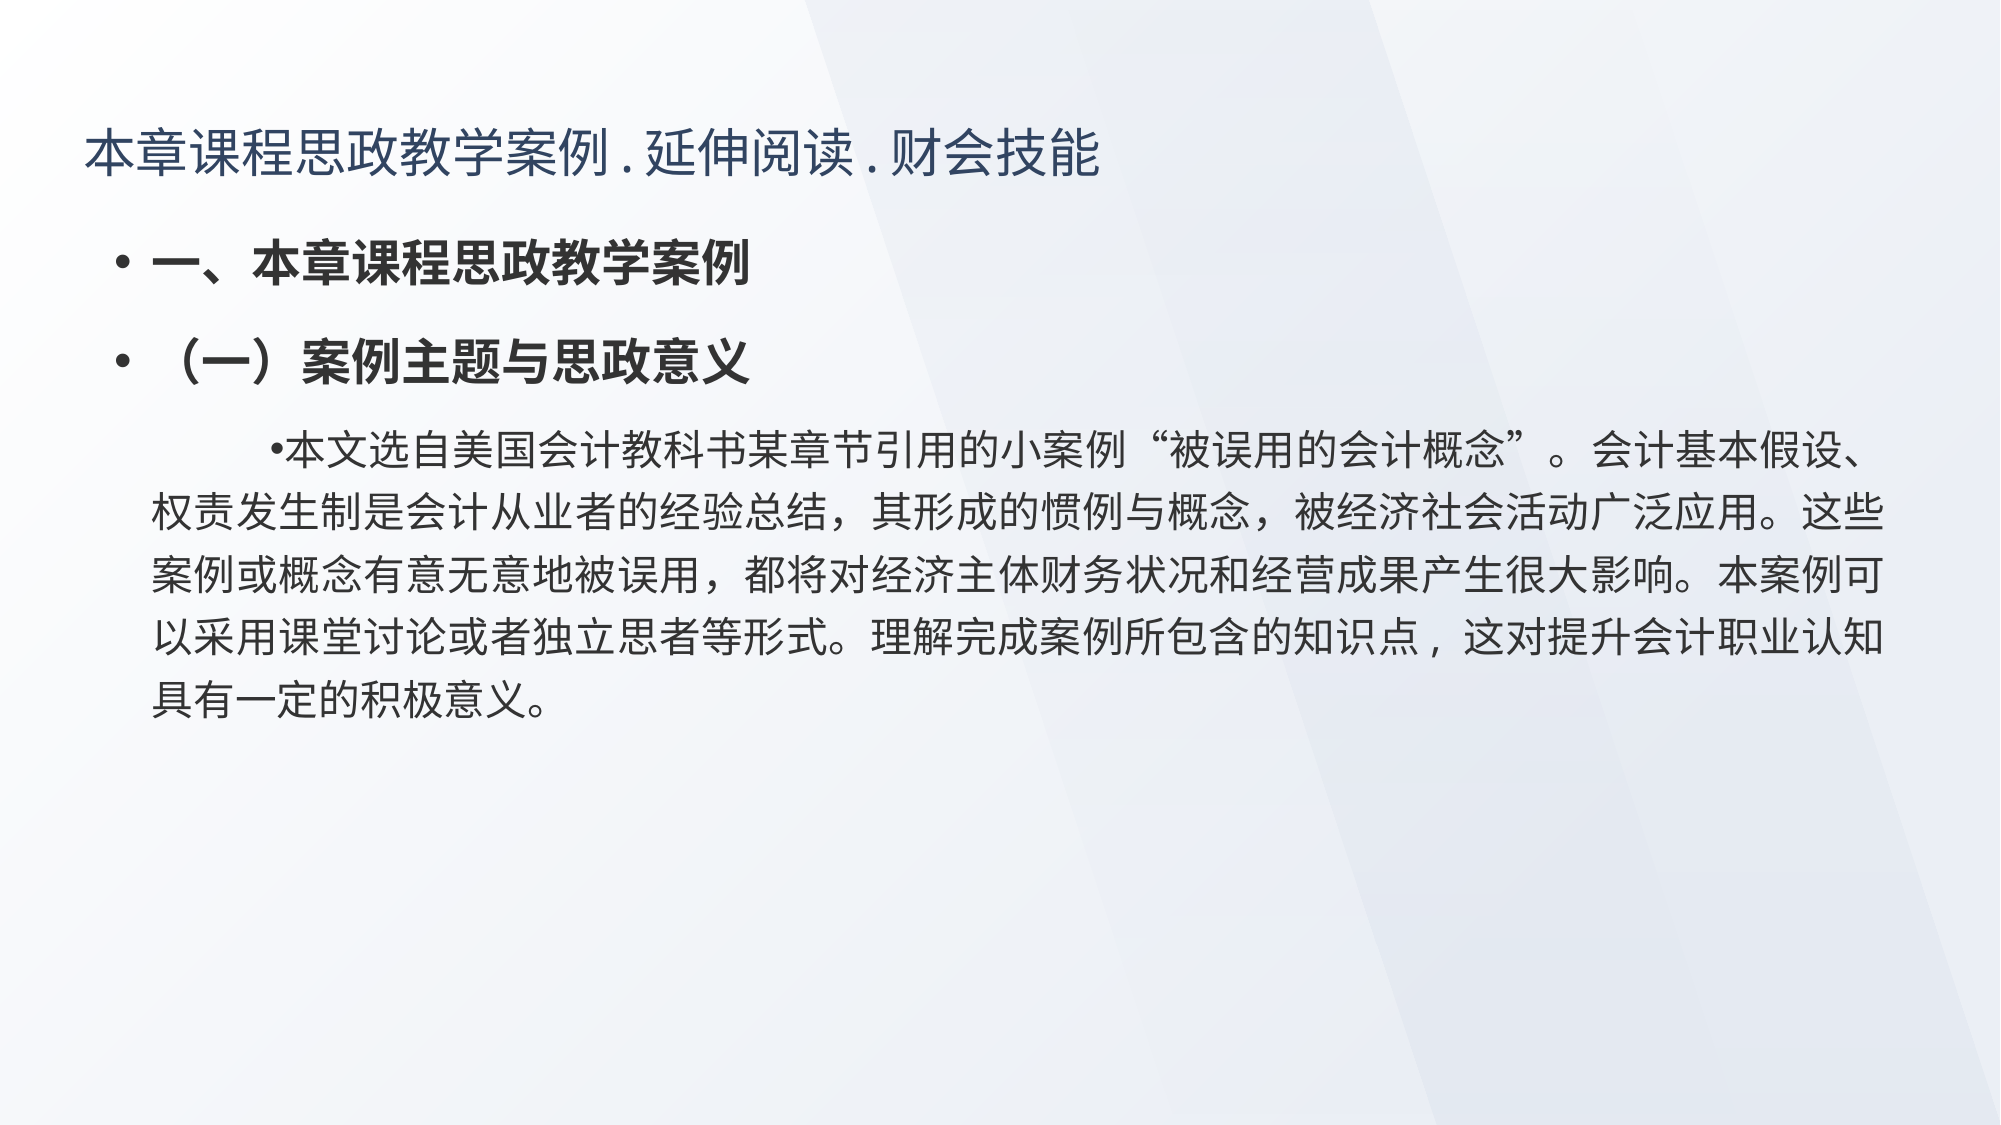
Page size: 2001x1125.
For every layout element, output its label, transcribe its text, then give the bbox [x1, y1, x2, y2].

title 本章课程思政教学案例.延伸阅读.财会技能 [83, 81, 1243, 184]
list 一、本章课程思政教学案例 （一）案例主题与思政意义 本文选自美国会计教科书某章节引用的小案例“被误用的会计概念”。会计基本假设、权责发生制是会计从业者的经验总结，其形成的惯例与概念，被经济社会活动广泛应用。这些案例或概念有意无意地被误用，都将对经济主体财务状况和经营成果产生很大影响。本案例可以采用课堂讨论或者独立思者等形式。理解完成案例所包含的知识点, 这对提升会计职业认知具有一定的积极意义。 [114, 213, 1886, 1013]
